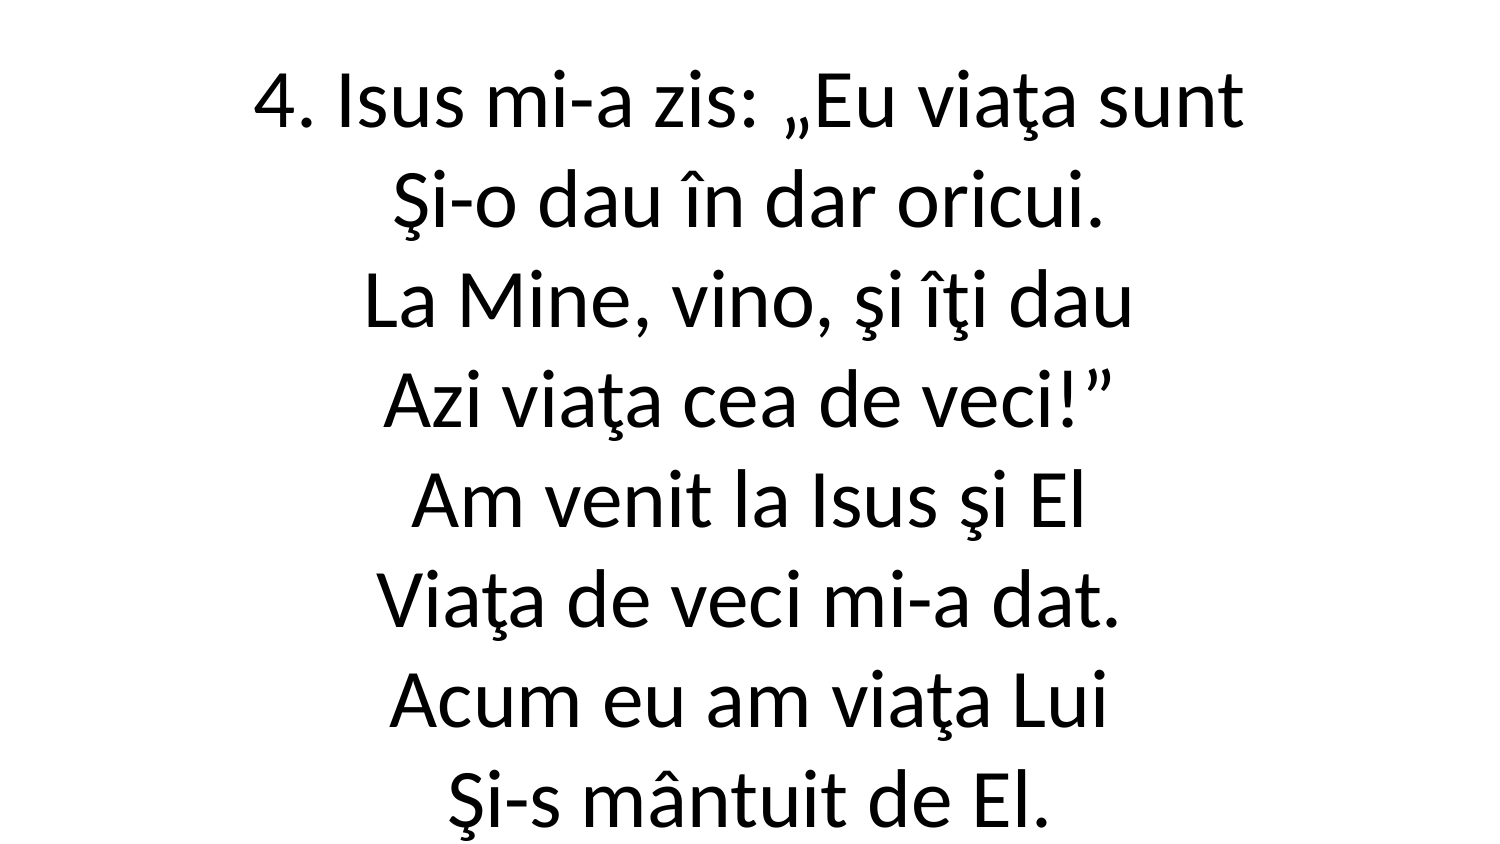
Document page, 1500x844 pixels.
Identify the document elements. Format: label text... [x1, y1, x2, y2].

text_box 4. Isus mi-a zis: „Eu viaţa sunt Şi-o dau în dar oricui. La Mine, vino, şi îţi dau Azi viaţa cea de veci!” Am venit la Isus şi El Viaţa de veci mi-a dat. Acum eu am viaţa Lui Şi-s mântuit de El. [239, 0, 1261, 844]
